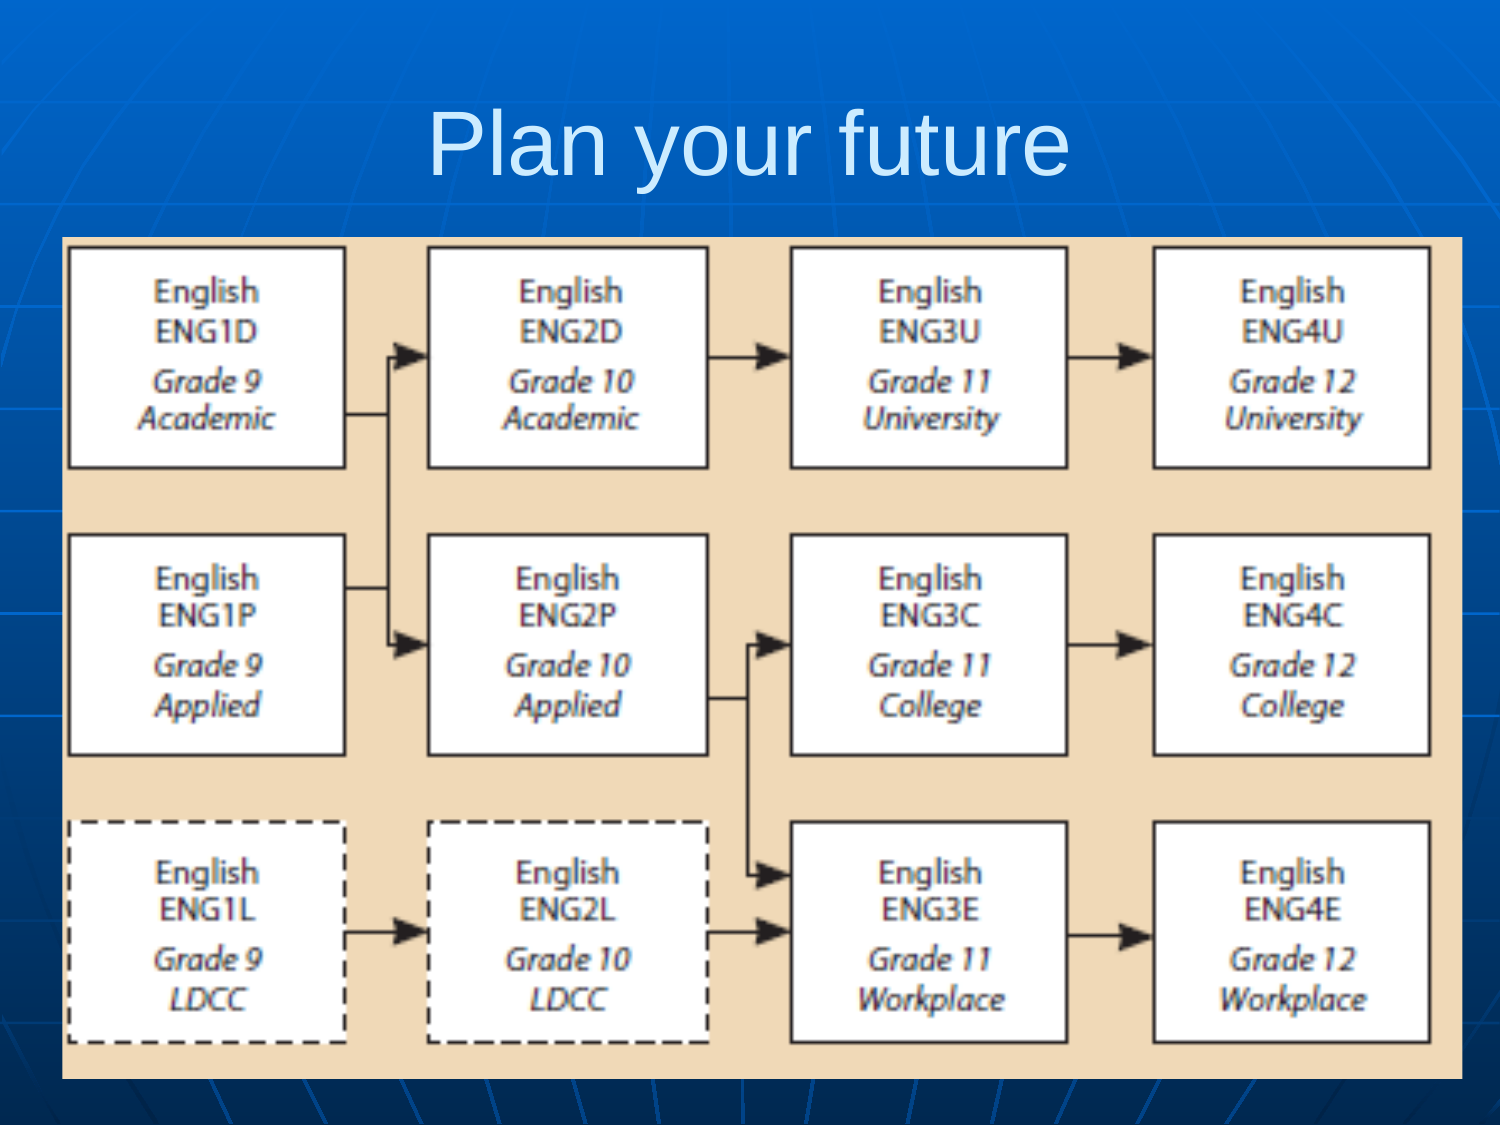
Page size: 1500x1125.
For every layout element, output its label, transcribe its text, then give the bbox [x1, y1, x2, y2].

picture [62, 237, 1463, 1079]
title Plan your future [74, 45, 1426, 233]
